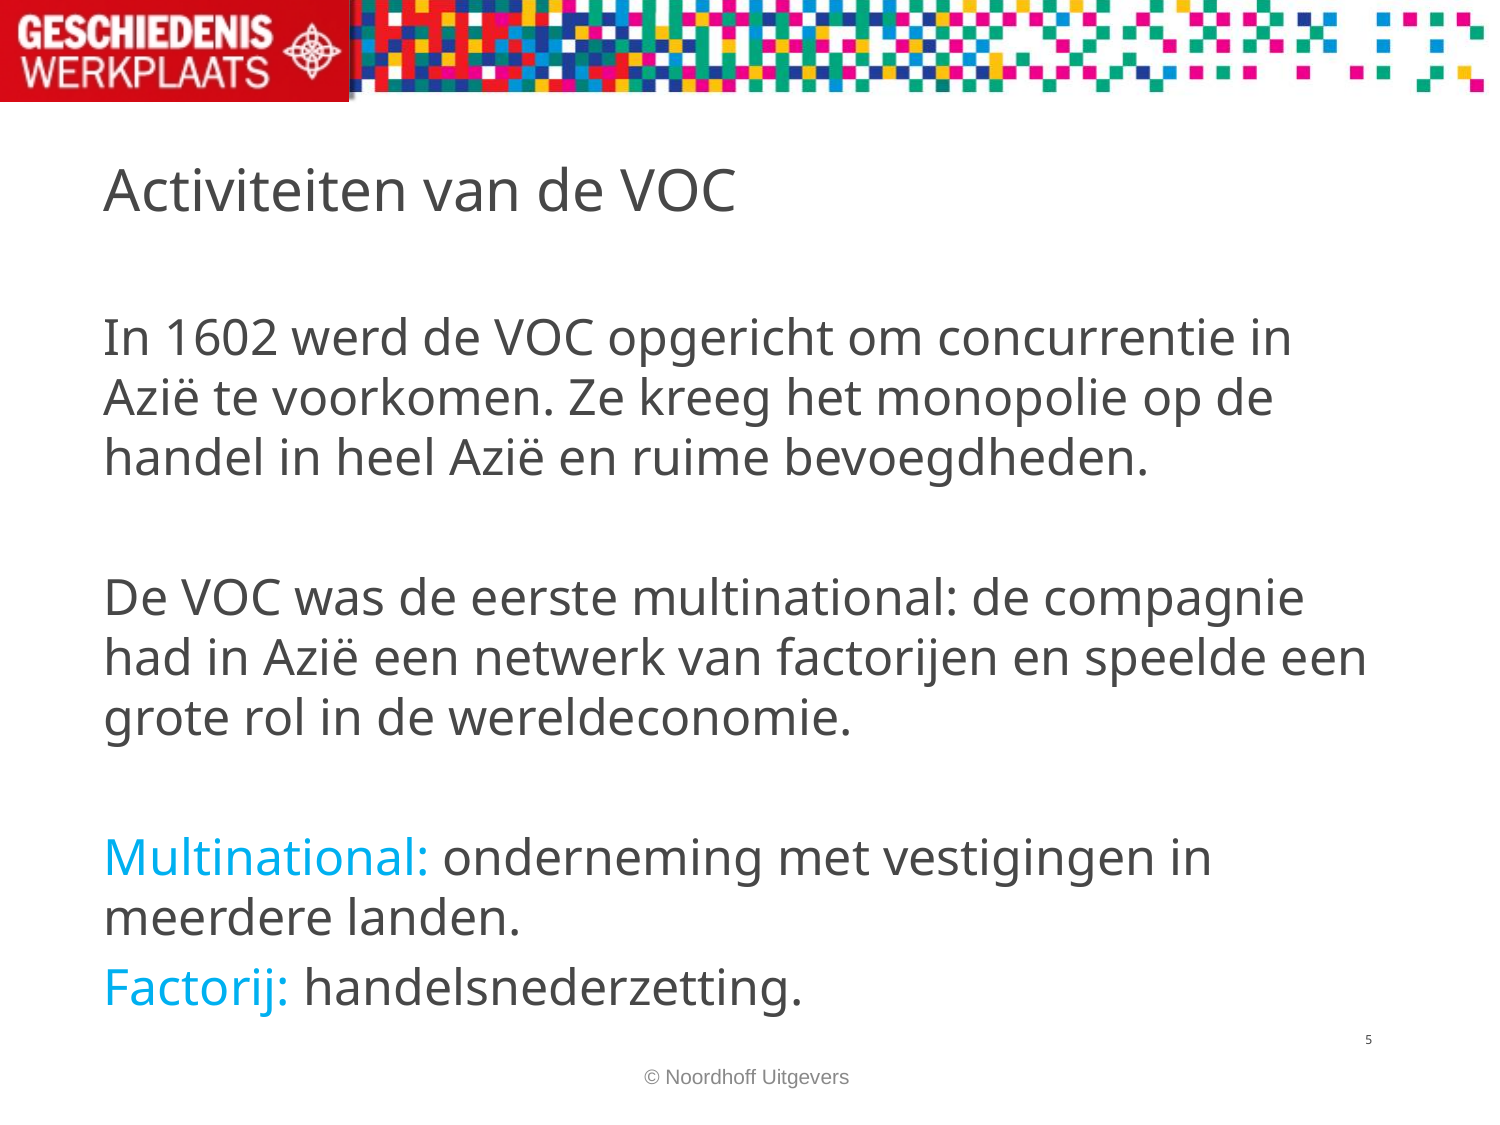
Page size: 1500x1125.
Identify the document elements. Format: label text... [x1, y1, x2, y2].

picture [0, 0, 1500, 1125]
slide_number 5 [1325, 1025, 1388, 1063]
text_box © Noordhoff Uitgevers [512, 1045, 988, 1106]
title Activiteiten van de VOC [103, 145, 1401, 256]
list In 1602 werd de VOC opgericht om concurrentie in Azië te voorkomen. Ze kreeg het monopolie op de handel in heel Azië en ruime bevoegdheden. De VOC was de eerste multinational: de compagnie had in Azië een netwerk van factorijen en speelde een grote rol in de wereldeconomie. Multinational: onderneming met vestigingen in meerdere landen. Factorij: handelsnederzetting. [103, 297, 1401, 983]
